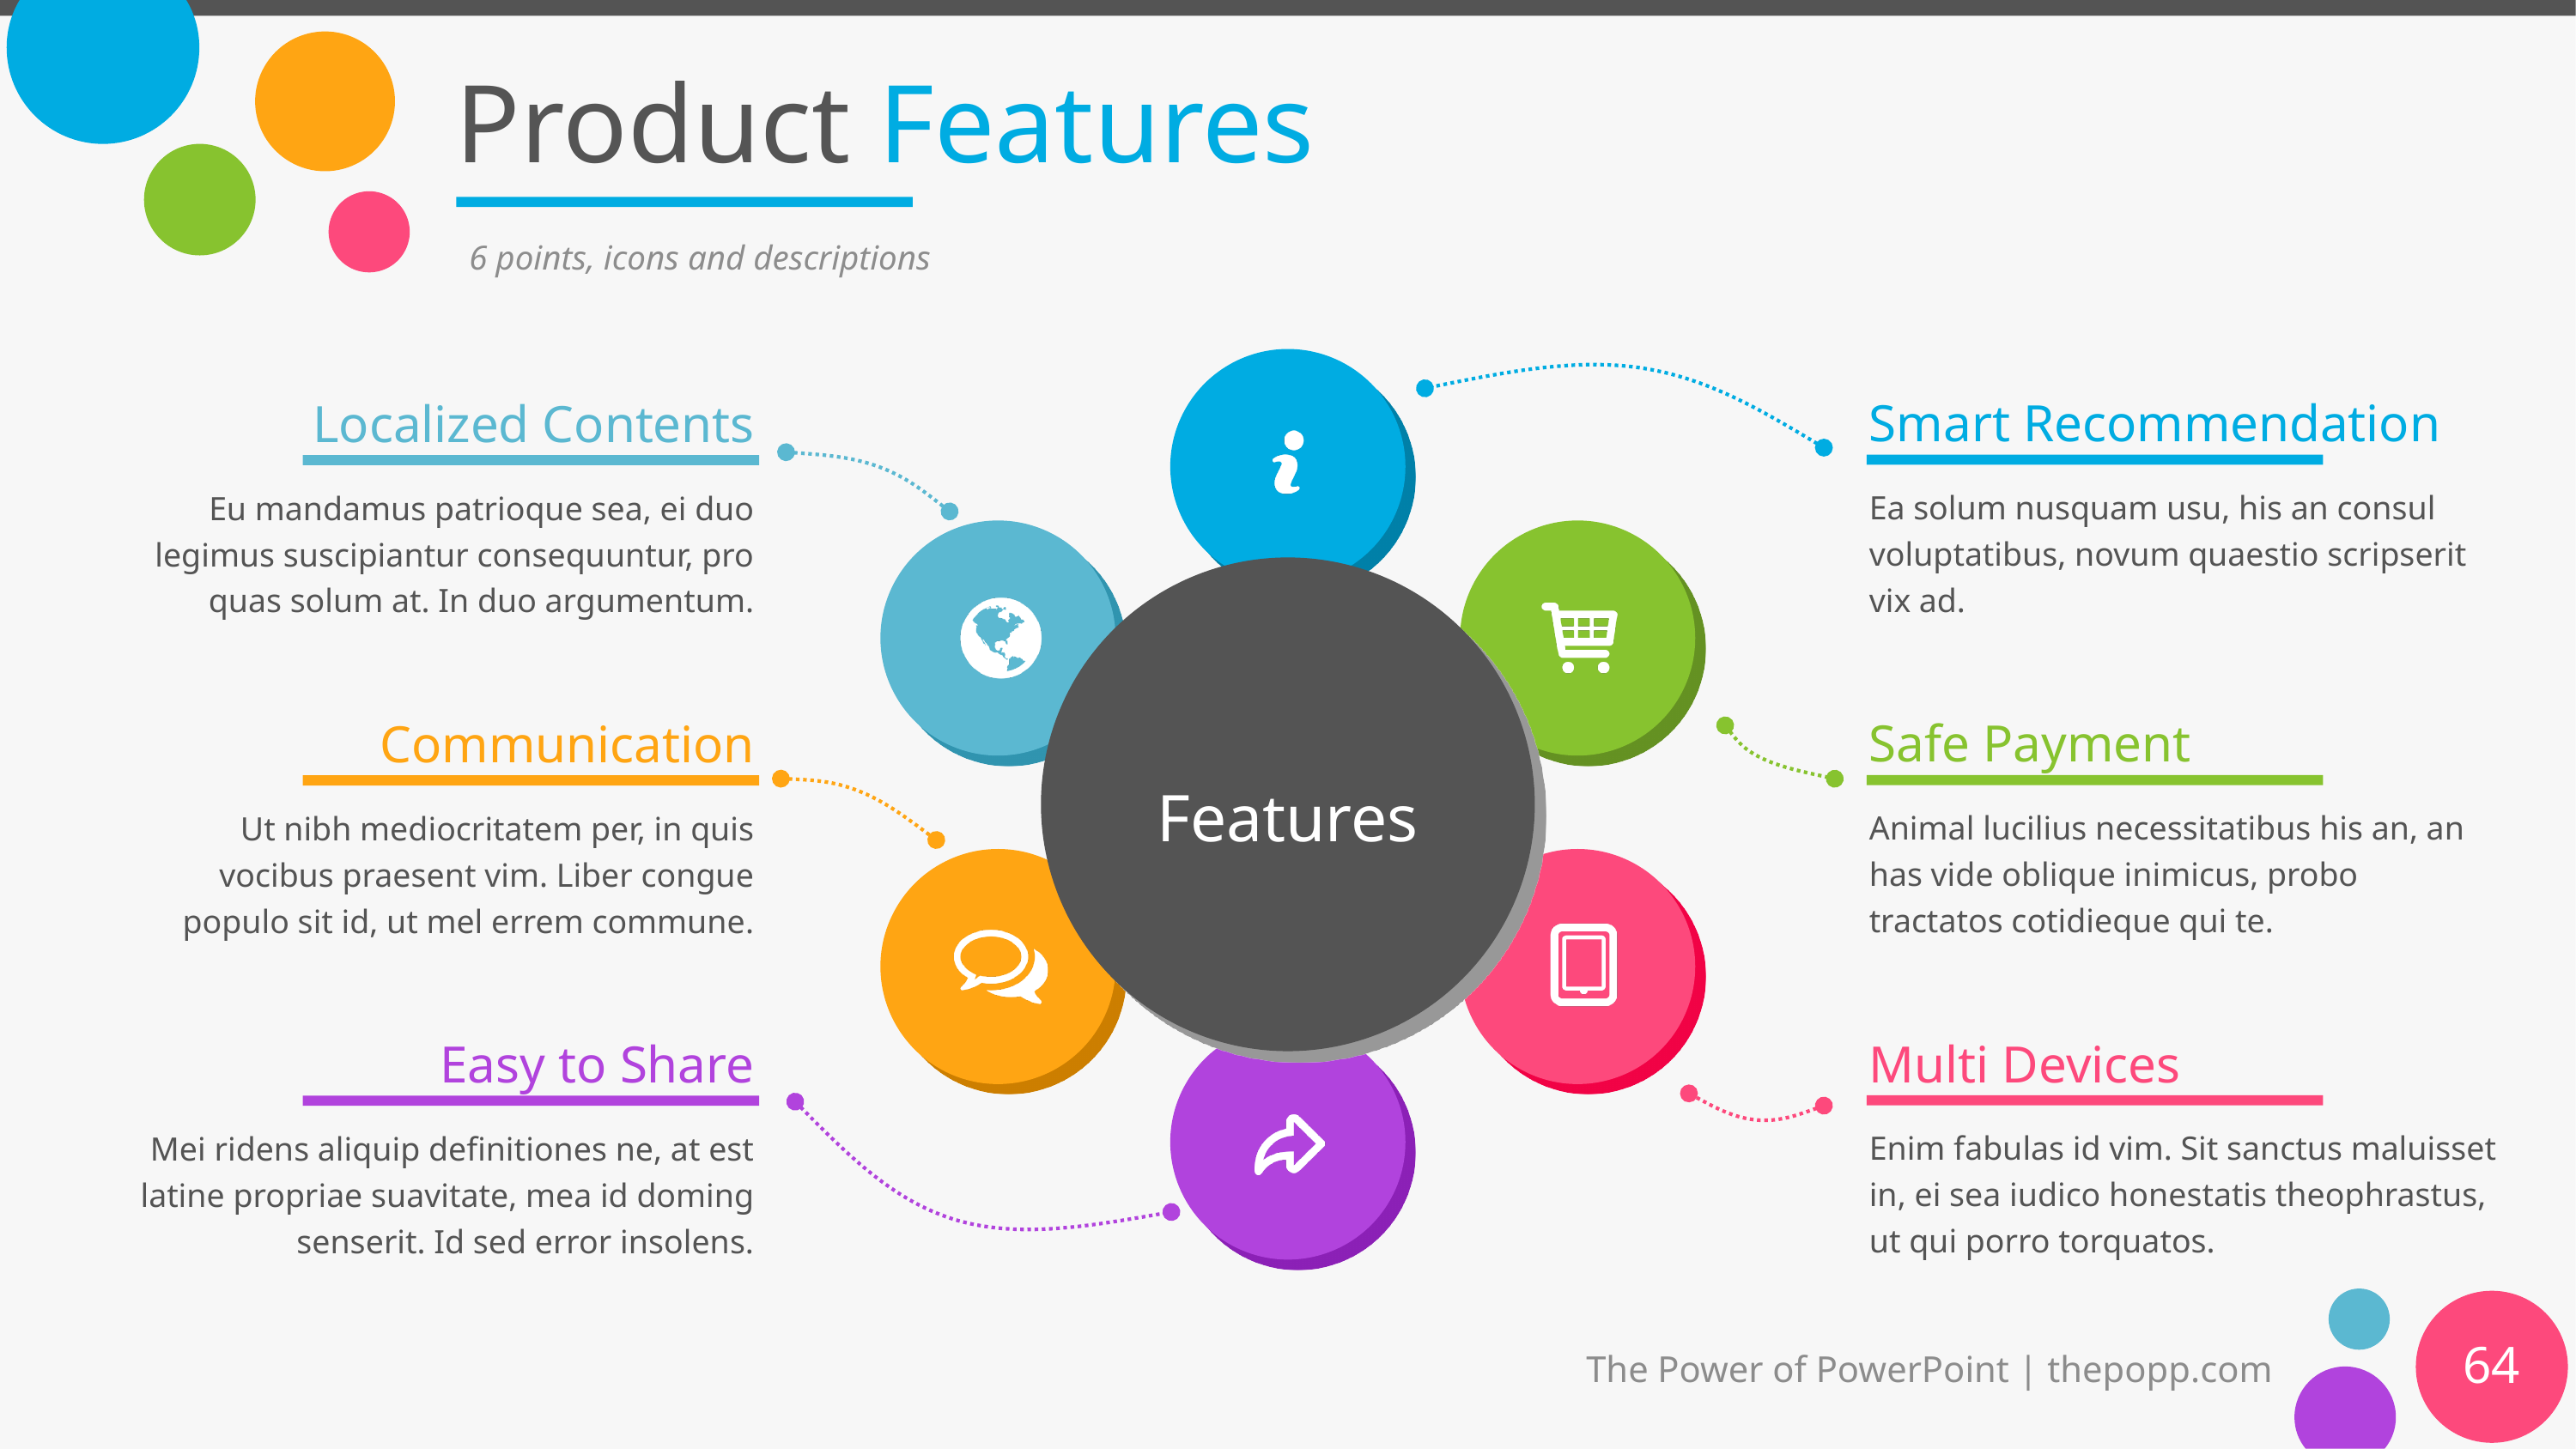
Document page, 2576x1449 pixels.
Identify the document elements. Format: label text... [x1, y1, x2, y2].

picture [1242, 1096, 1338, 1191]
list Multi Devices [1846, 1003, 2520, 1105]
list Mei ridens aliquip definitiones ne, at est latine propriae suavitate, mea id doming senserit. Id sed error insolens. [100, 1109, 778, 1282]
footer The Power of PowerPoint | thepopp.com [1479, 1332, 2296, 1410]
list Easy to Share [104, 1003, 778, 1105]
list Eu mandamus patrioque sea, ei duo legimus suscipiantur consequuntur, pro quas solum at. In duo argumentum. [100, 469, 778, 641]
picture [953, 591, 1048, 686]
list Animal lucilius necessitatibus his an, an has vide oblique inimicus, probo tractatos cotidieque qui te. [1846, 788, 2523, 961]
picture [1534, 591, 1630, 686]
list Localized Contents [104, 362, 778, 464]
list Smart Recommendation [1846, 361, 2520, 464]
list Enim fabulas id vim. Sit sanctus maluisset in, ei sea iudico honestatis theophrastus, ut qui porro torquatos. [1846, 1109, 2523, 1282]
list Ea solum nusquam usu, his an consul voluptatibus, novum quaestio scripserit vix ad. [1846, 468, 2523, 641]
list Features [1086, 656, 1489, 961]
slide_number 64 [2415, 1328, 2568, 1406]
picture [1285, 431, 1303, 450]
list Ut nibh mediocritatem per, in quis vocibus praesent vim. Liber congue populo sit id, ut mel errem commune. [100, 789, 778, 961]
title Product Features [433, 34, 2454, 204]
picture [953, 919, 1048, 1014]
picture [1534, 919, 1630, 1014]
list Communication [104, 682, 778, 785]
list Safe Payment [1846, 682, 2520, 784]
list 6 points, icons and descriptions [446, 217, 2465, 288]
picture [1273, 455, 1299, 494]
